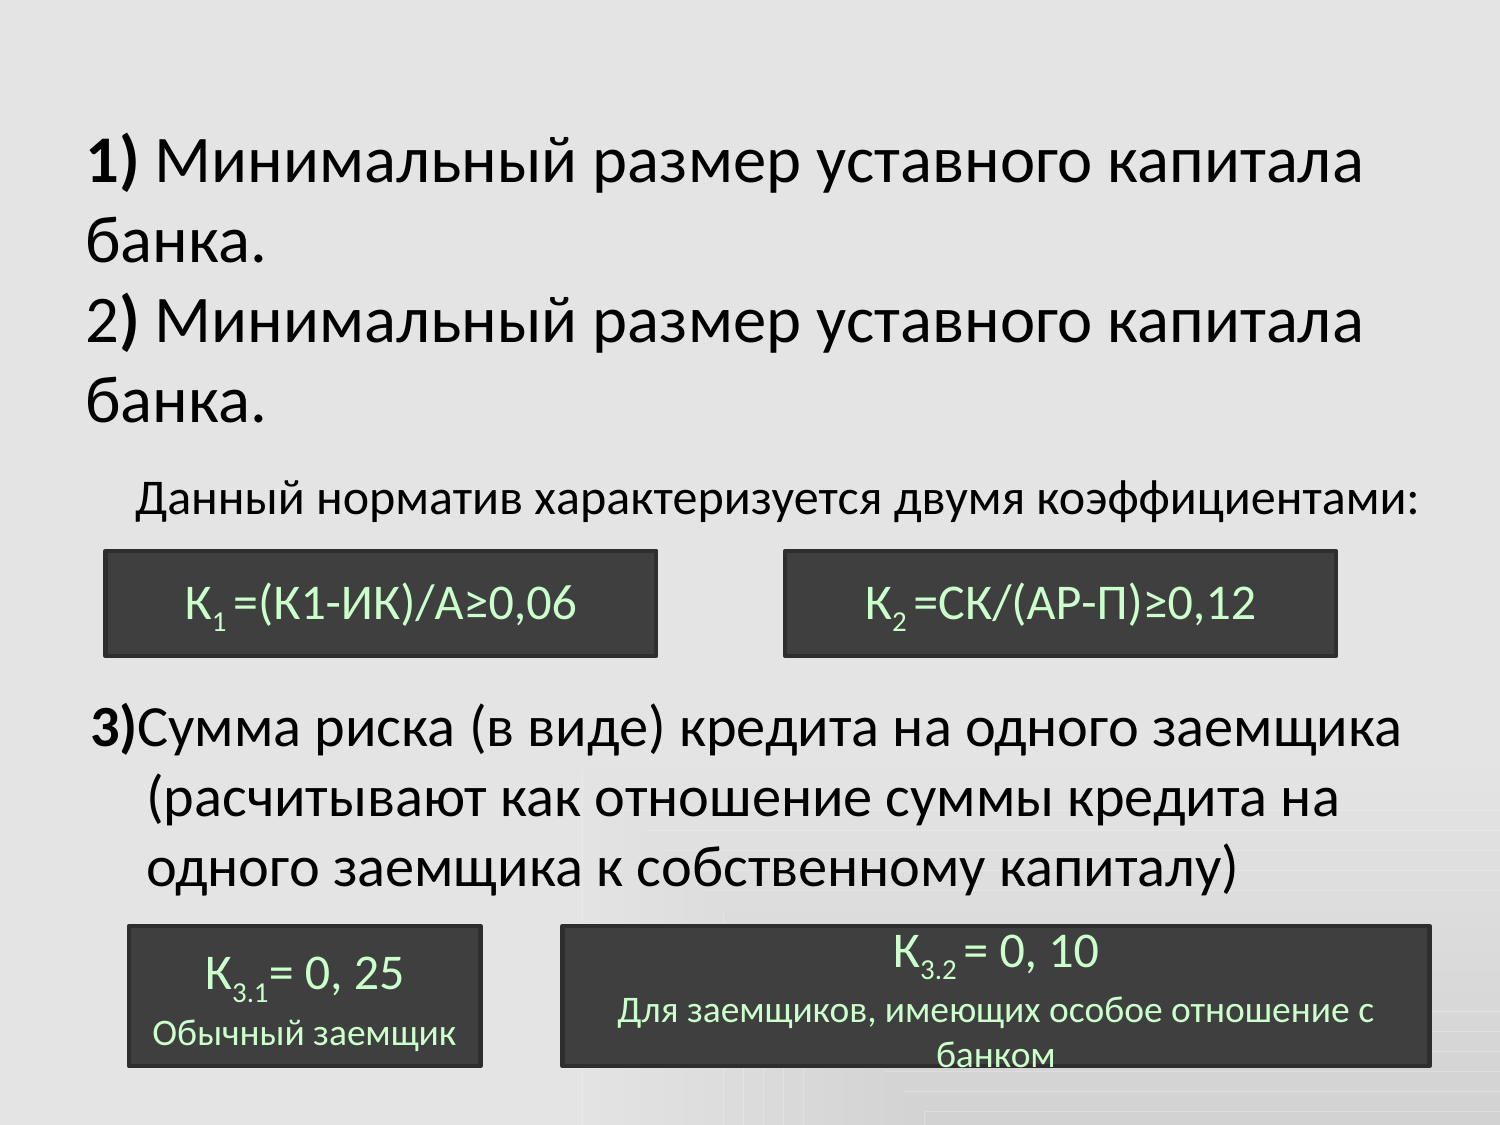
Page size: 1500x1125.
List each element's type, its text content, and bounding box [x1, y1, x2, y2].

text_box К3.2 = 0, 10 Для заемщиков, имеющих особое отношение с банком [560, 924, 1432, 1068]
list Данный норматив характеризуется двумя коэффициентами: 3)Сумма риска (в виде) кредита на одного заемщика (расчитывают как отношение суммы кредита на одного заемщика к собственному капиталу) [74, 456, 1466, 1067]
text_box К3.1= 0, 25 Обычный заемщик [127, 924, 483, 1068]
title 1) Минимальный размер уставного капитала банка. 2) Минимальный размер уставного капитала банка. [70, 128, 1426, 423]
text_box К1 =(К1-ИК)/А≥0,06 [103, 549, 658, 658]
text_box К2 =СК/(АР-П)≥0,12 [783, 549, 1338, 658]
